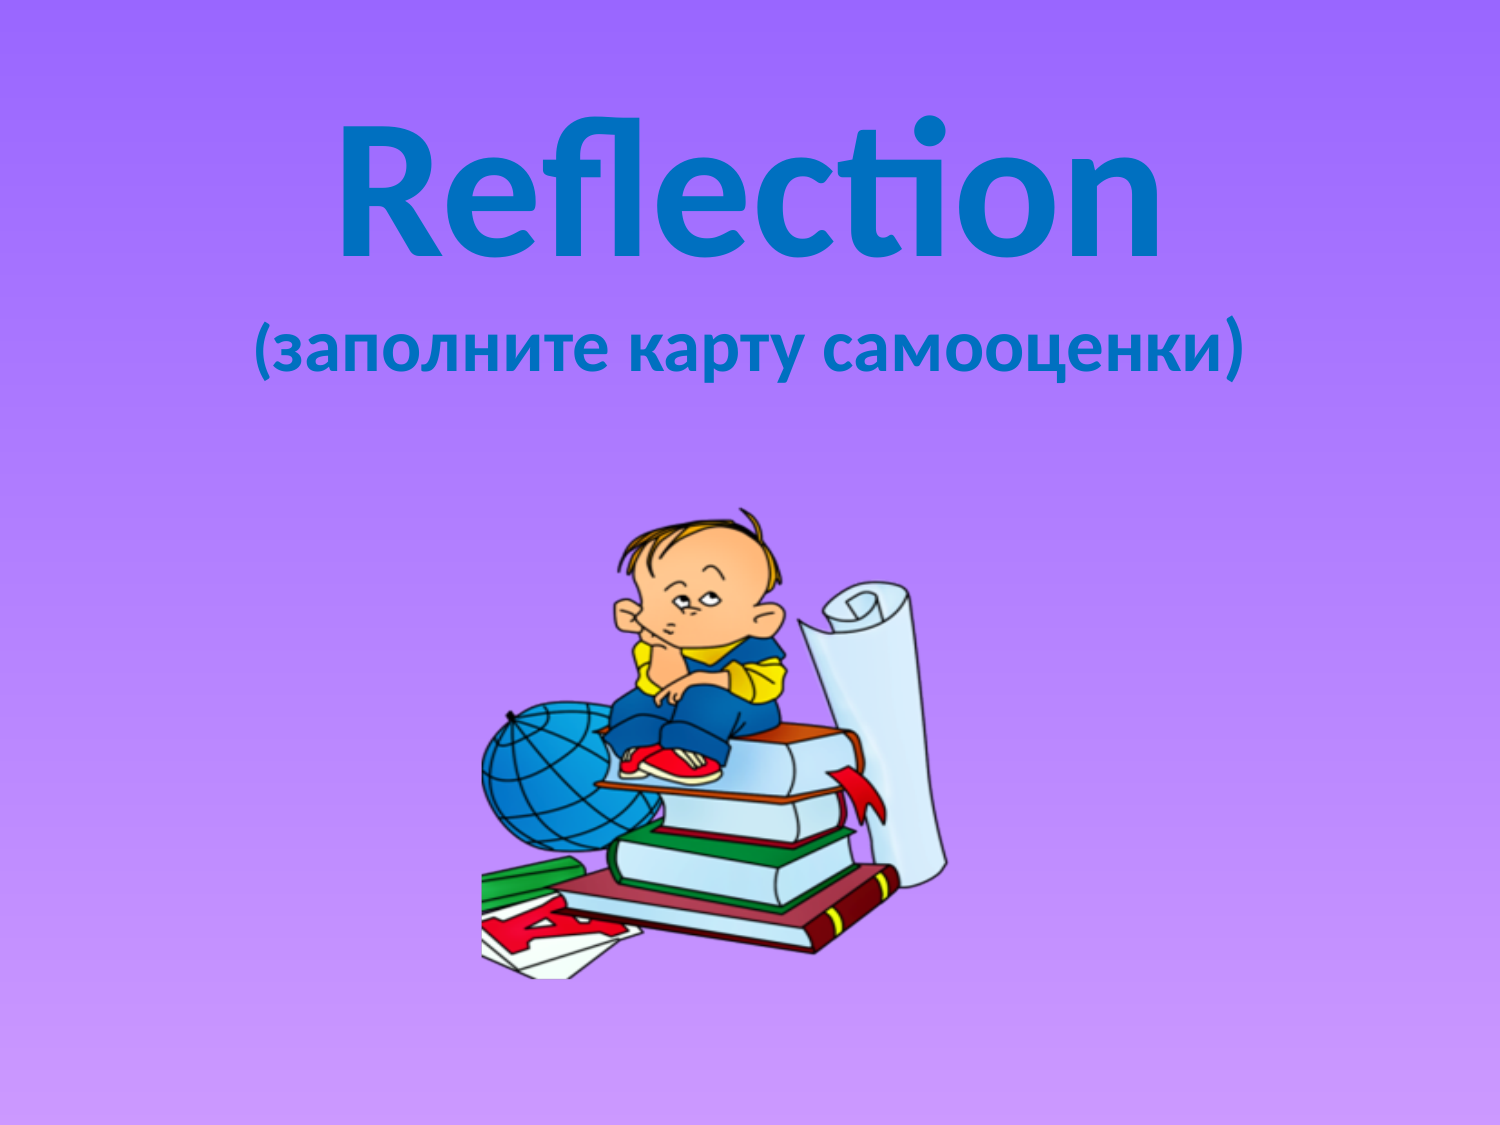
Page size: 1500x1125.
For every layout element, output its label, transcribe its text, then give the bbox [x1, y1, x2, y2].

picture [479, 479, 973, 981]
title Reflection (заполните карту самооценки) [75, 45, 1425, 399]
